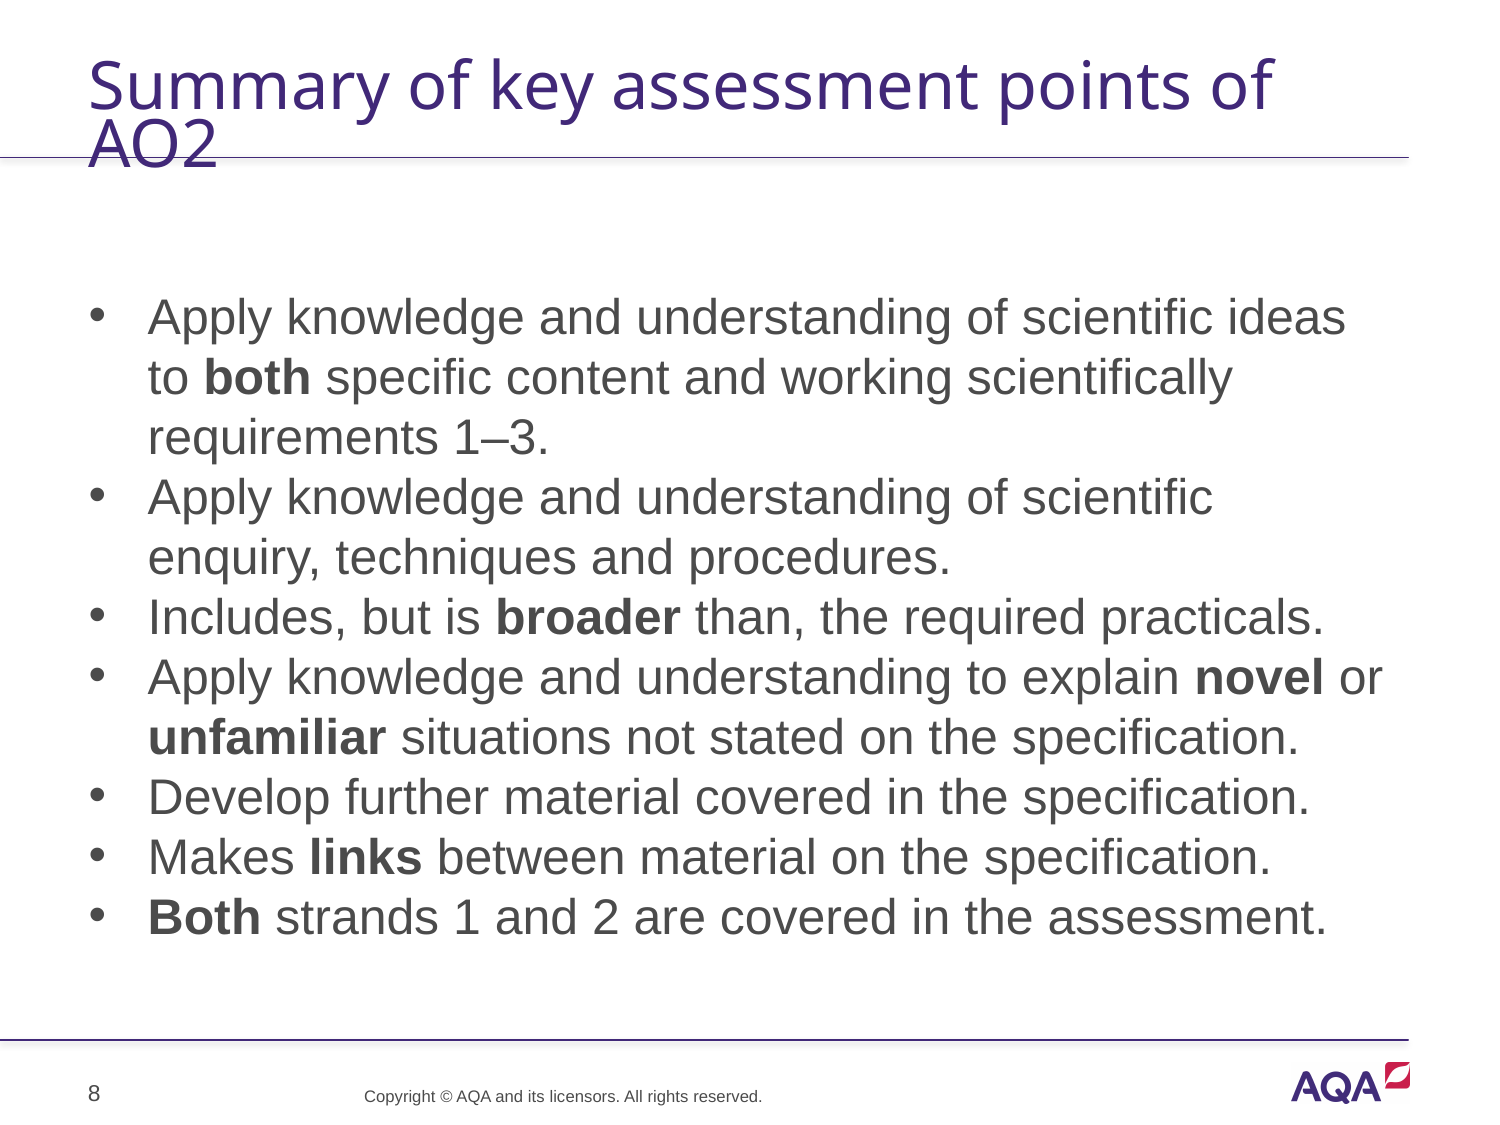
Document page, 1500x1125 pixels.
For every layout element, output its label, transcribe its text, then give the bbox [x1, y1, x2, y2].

list Apply knowledge and understanding of scientific ideas to both specific content and working scientifically requirements 1–3. Apply knowledge and understanding of scientific enquiry, techniques and procedures. Includes, but is broader than, the required practicals. Apply knowledge and understanding to explain novel or unfamiliar situations not stated on the specification. Develop further material covered in the specification. Makes links between material on the specification. Both strands 1 and 2 are covered in the assessment. [88, 284, 1409, 963]
picture [1291, 1062, 1410, 1104]
footer Copyright © AQA and its licensors. All rights reserved. [324, 1084, 764, 1124]
slide_number 8 [72, 1062, 188, 1123]
title Summary of key assessment points of AO2 [88, 64, 1409, 135]
